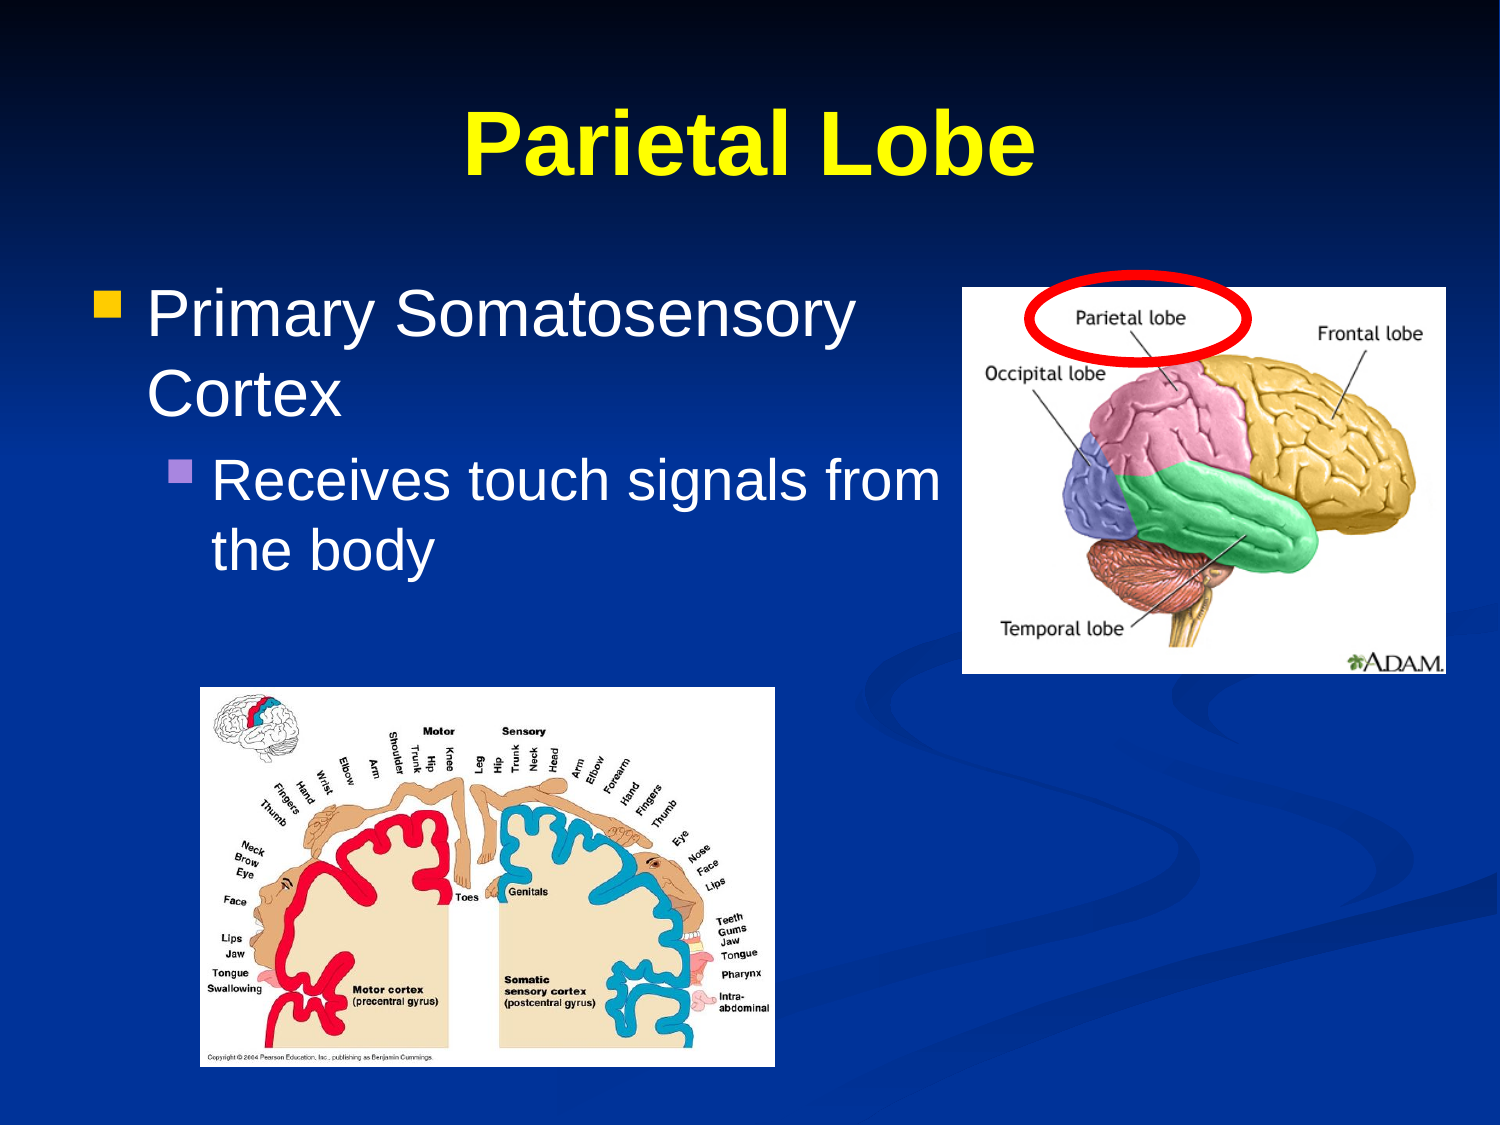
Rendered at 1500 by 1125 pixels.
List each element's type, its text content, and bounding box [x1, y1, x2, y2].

list Primary Somatosensory Cortex Receives touch signals from the body [75, 262, 963, 1005]
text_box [962, 274, 1446, 674]
picture [199, 687, 776, 1067]
title Parietal Lobe [75, 45, 1425, 233]
